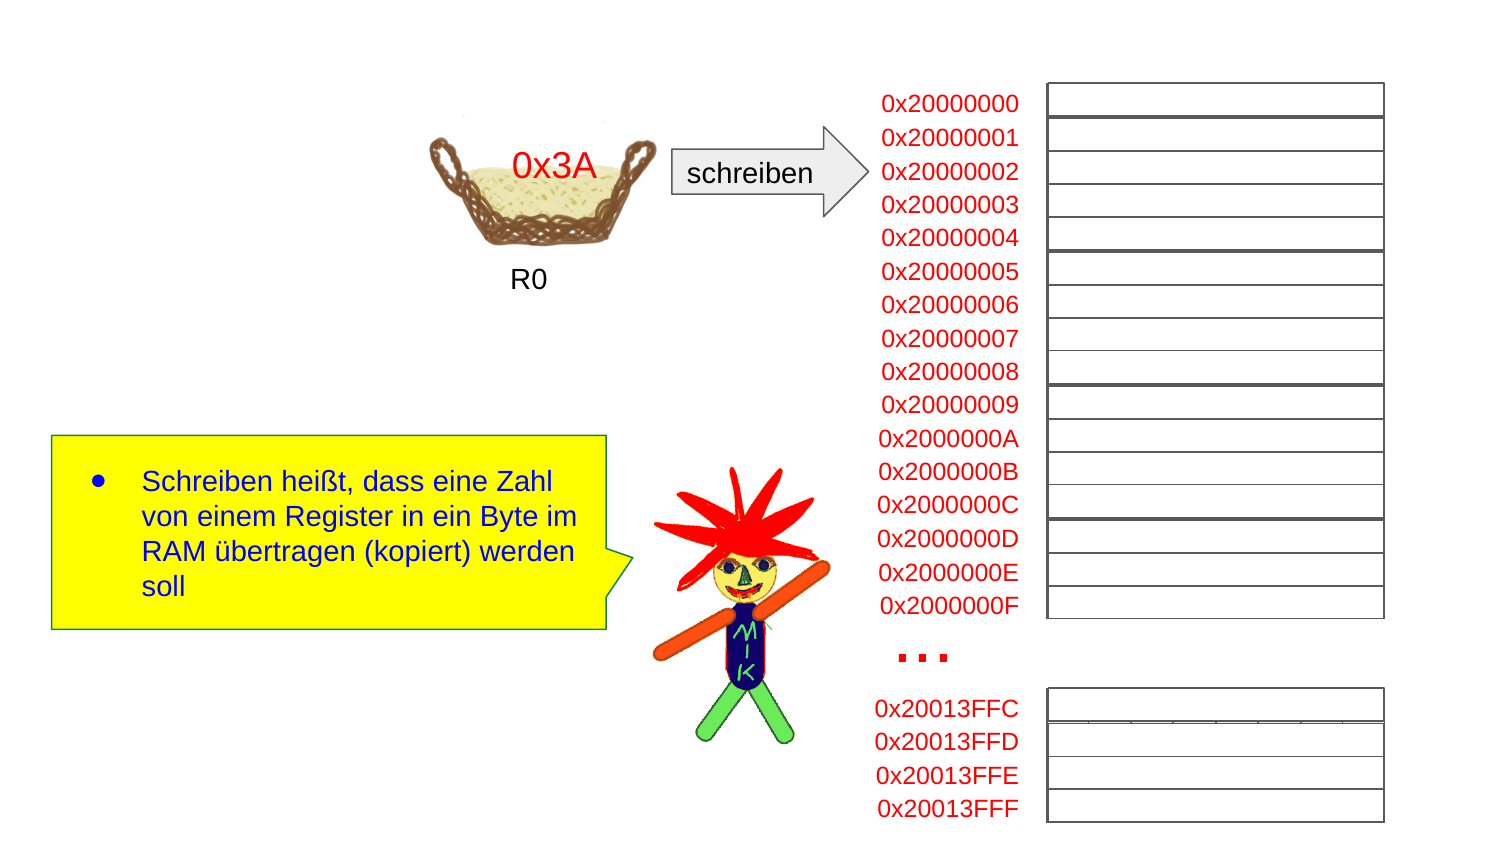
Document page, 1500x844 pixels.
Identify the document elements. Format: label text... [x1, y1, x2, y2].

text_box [854, 503, 1385, 630]
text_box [1048, 82, 1385, 216]
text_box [854, 339, 1043, 496]
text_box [854, 677, 1385, 834]
text_box Schreiben heißt, dass eine Zahl von einem Register in ein Byte im RAM übertragen (kopiert) werden soll [51, 435, 629, 630]
text_box ... [877, 638, 1139, 675]
text_box schreiben [685, 126, 849, 217]
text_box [1048, 350, 1385, 484]
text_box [1048, 484, 1385, 619]
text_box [854, 72, 1385, 339]
picture [634, 458, 842, 751]
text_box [1048, 216, 1385, 350]
picture [404, 103, 682, 313]
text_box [1048, 687, 1385, 823]
